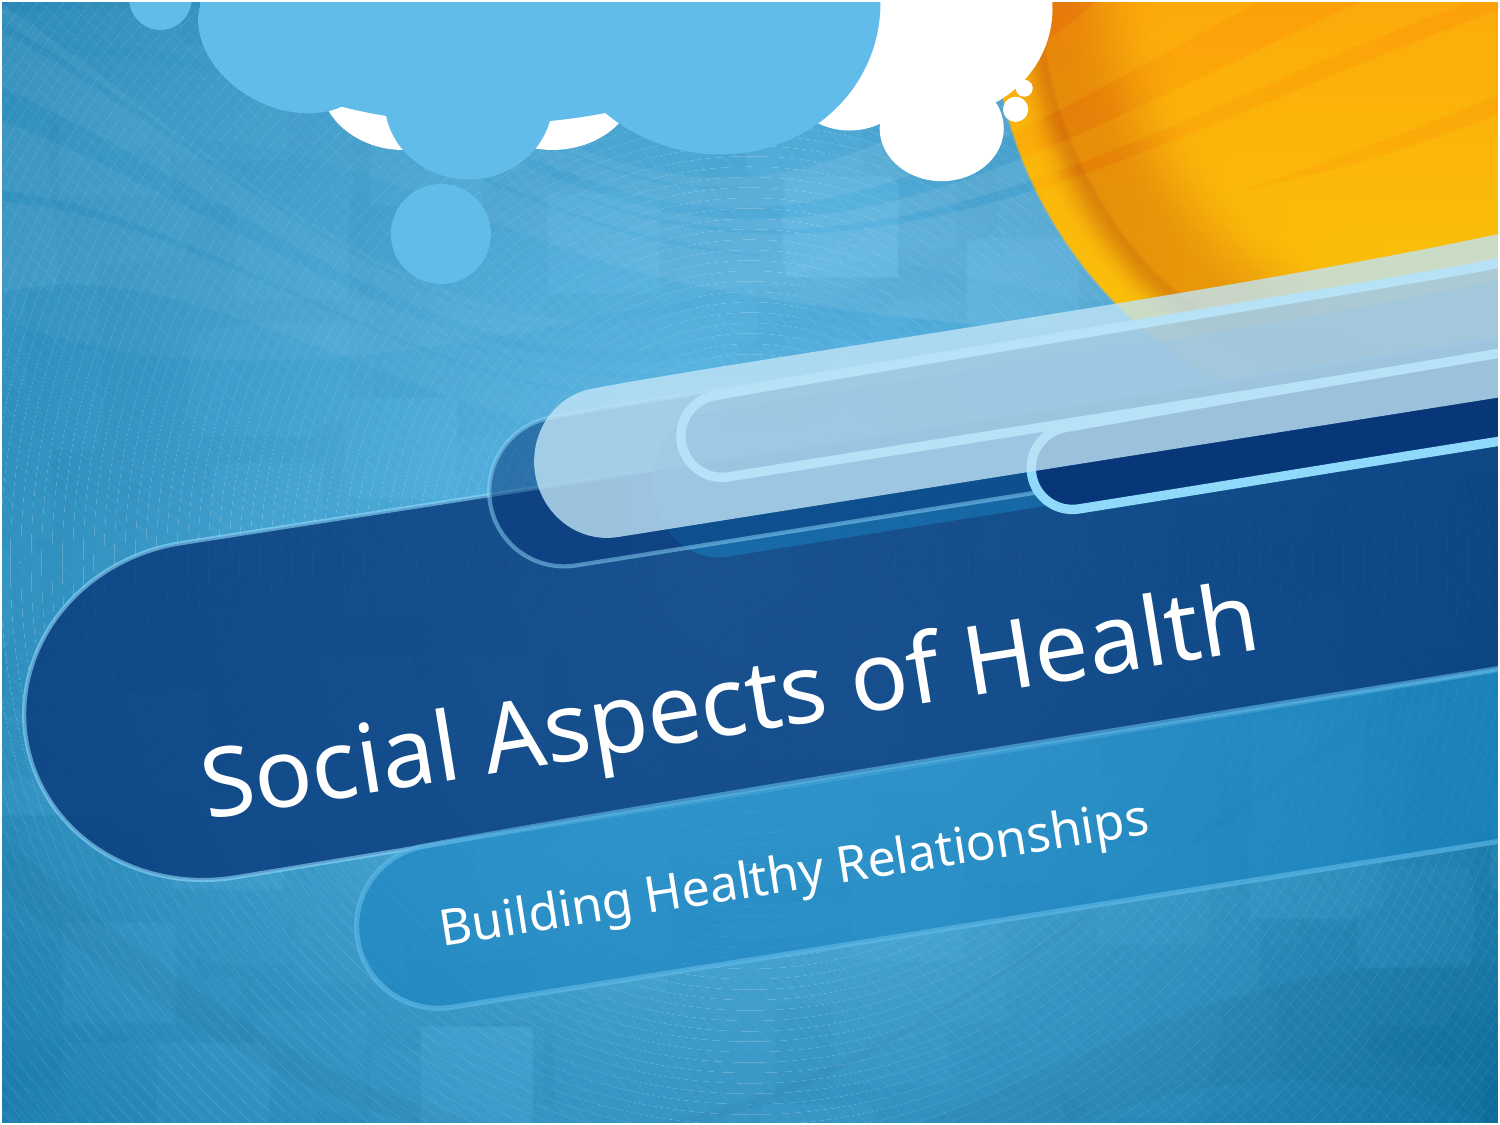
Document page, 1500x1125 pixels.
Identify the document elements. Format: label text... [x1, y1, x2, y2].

picture [2, 2, 1498, 1123]
title Social Aspects of Health [154, 387, 1420, 849]
picture [360, 673, 1498, 1005]
subtitle Building Healthy Relationships [413, 690, 1474, 1003]
